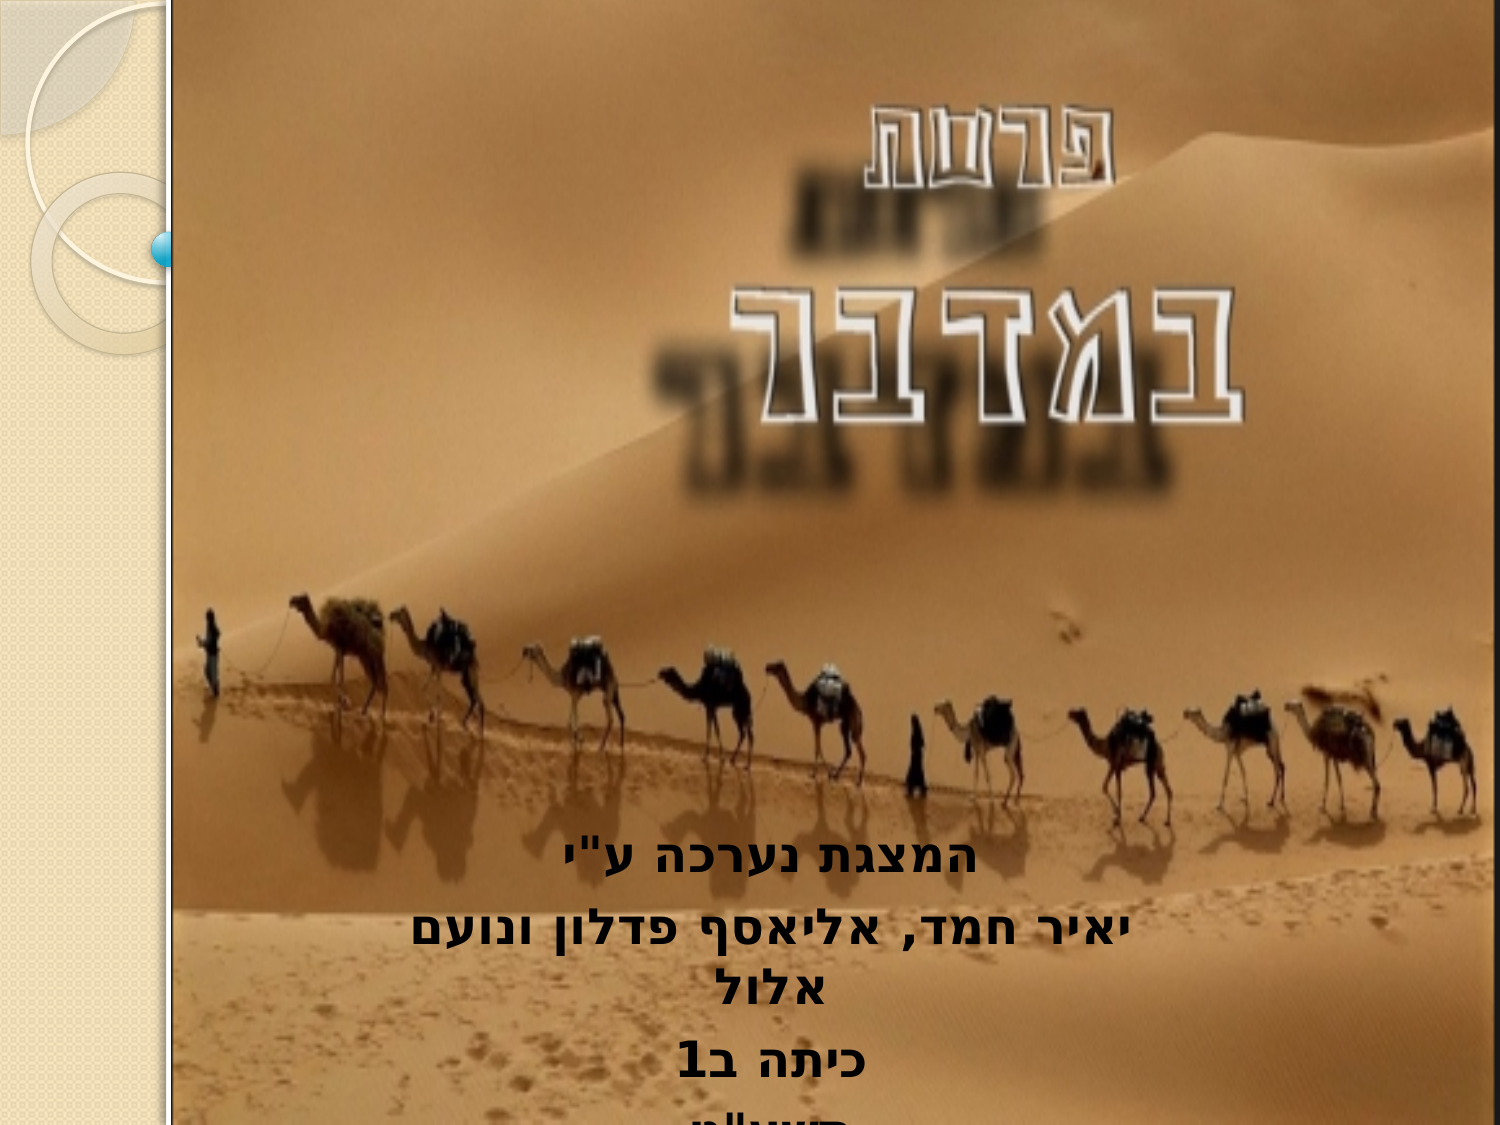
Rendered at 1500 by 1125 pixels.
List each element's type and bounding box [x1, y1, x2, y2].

picture [170, 0, 1500, 1125]
